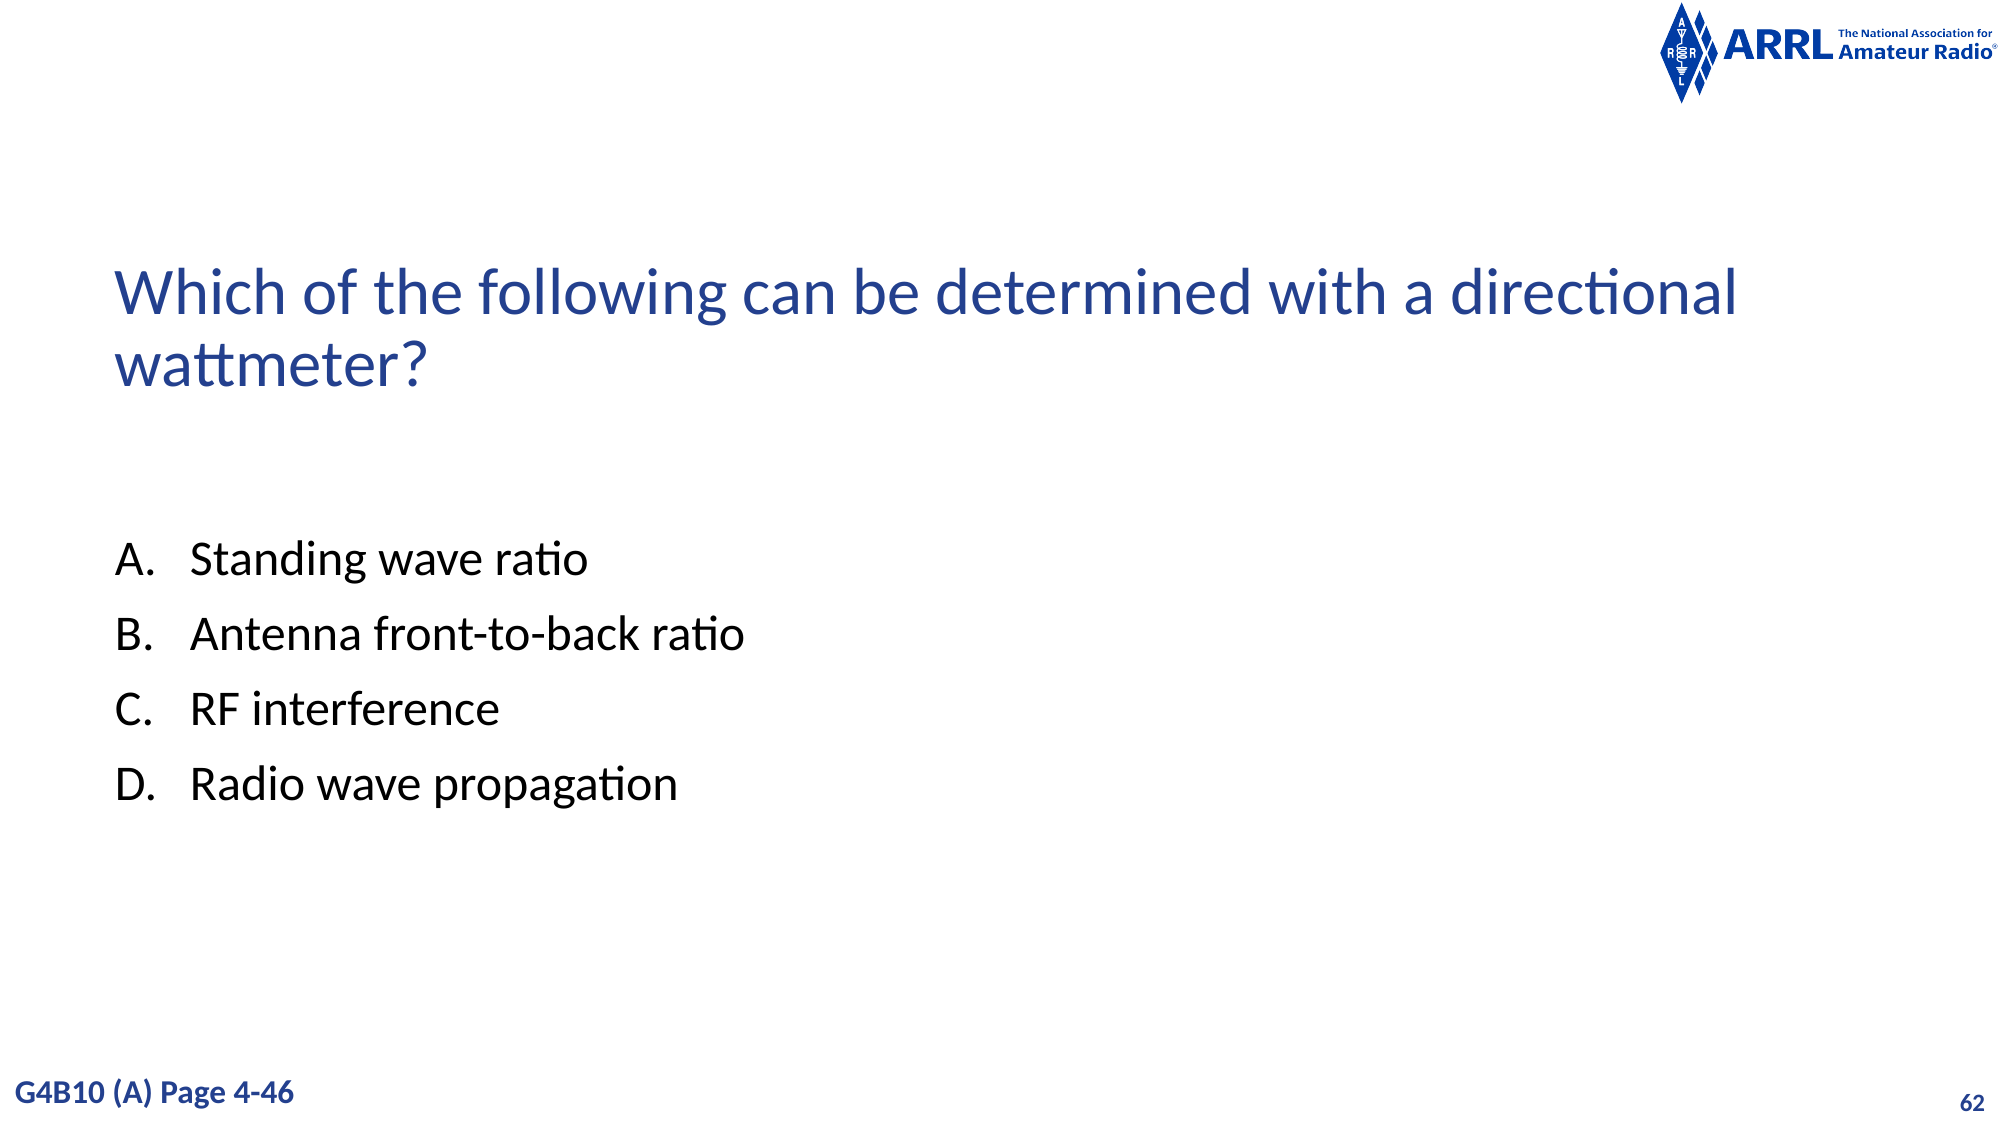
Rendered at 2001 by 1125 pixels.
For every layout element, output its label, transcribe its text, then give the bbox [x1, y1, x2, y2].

title Which of the following can be determined with a directional wattmeter? [99, 249, 1900, 468]
text_box G4B10 (A) Page 4-46 [0, 1062, 1313, 1118]
list Standing wave ratio Antenna front-to-back ratio RF interference Radio wave propagation [99, 525, 1900, 1005]
text_box 62 [1899, 1079, 2000, 1125]
picture [1658, 0, 1999, 106]
